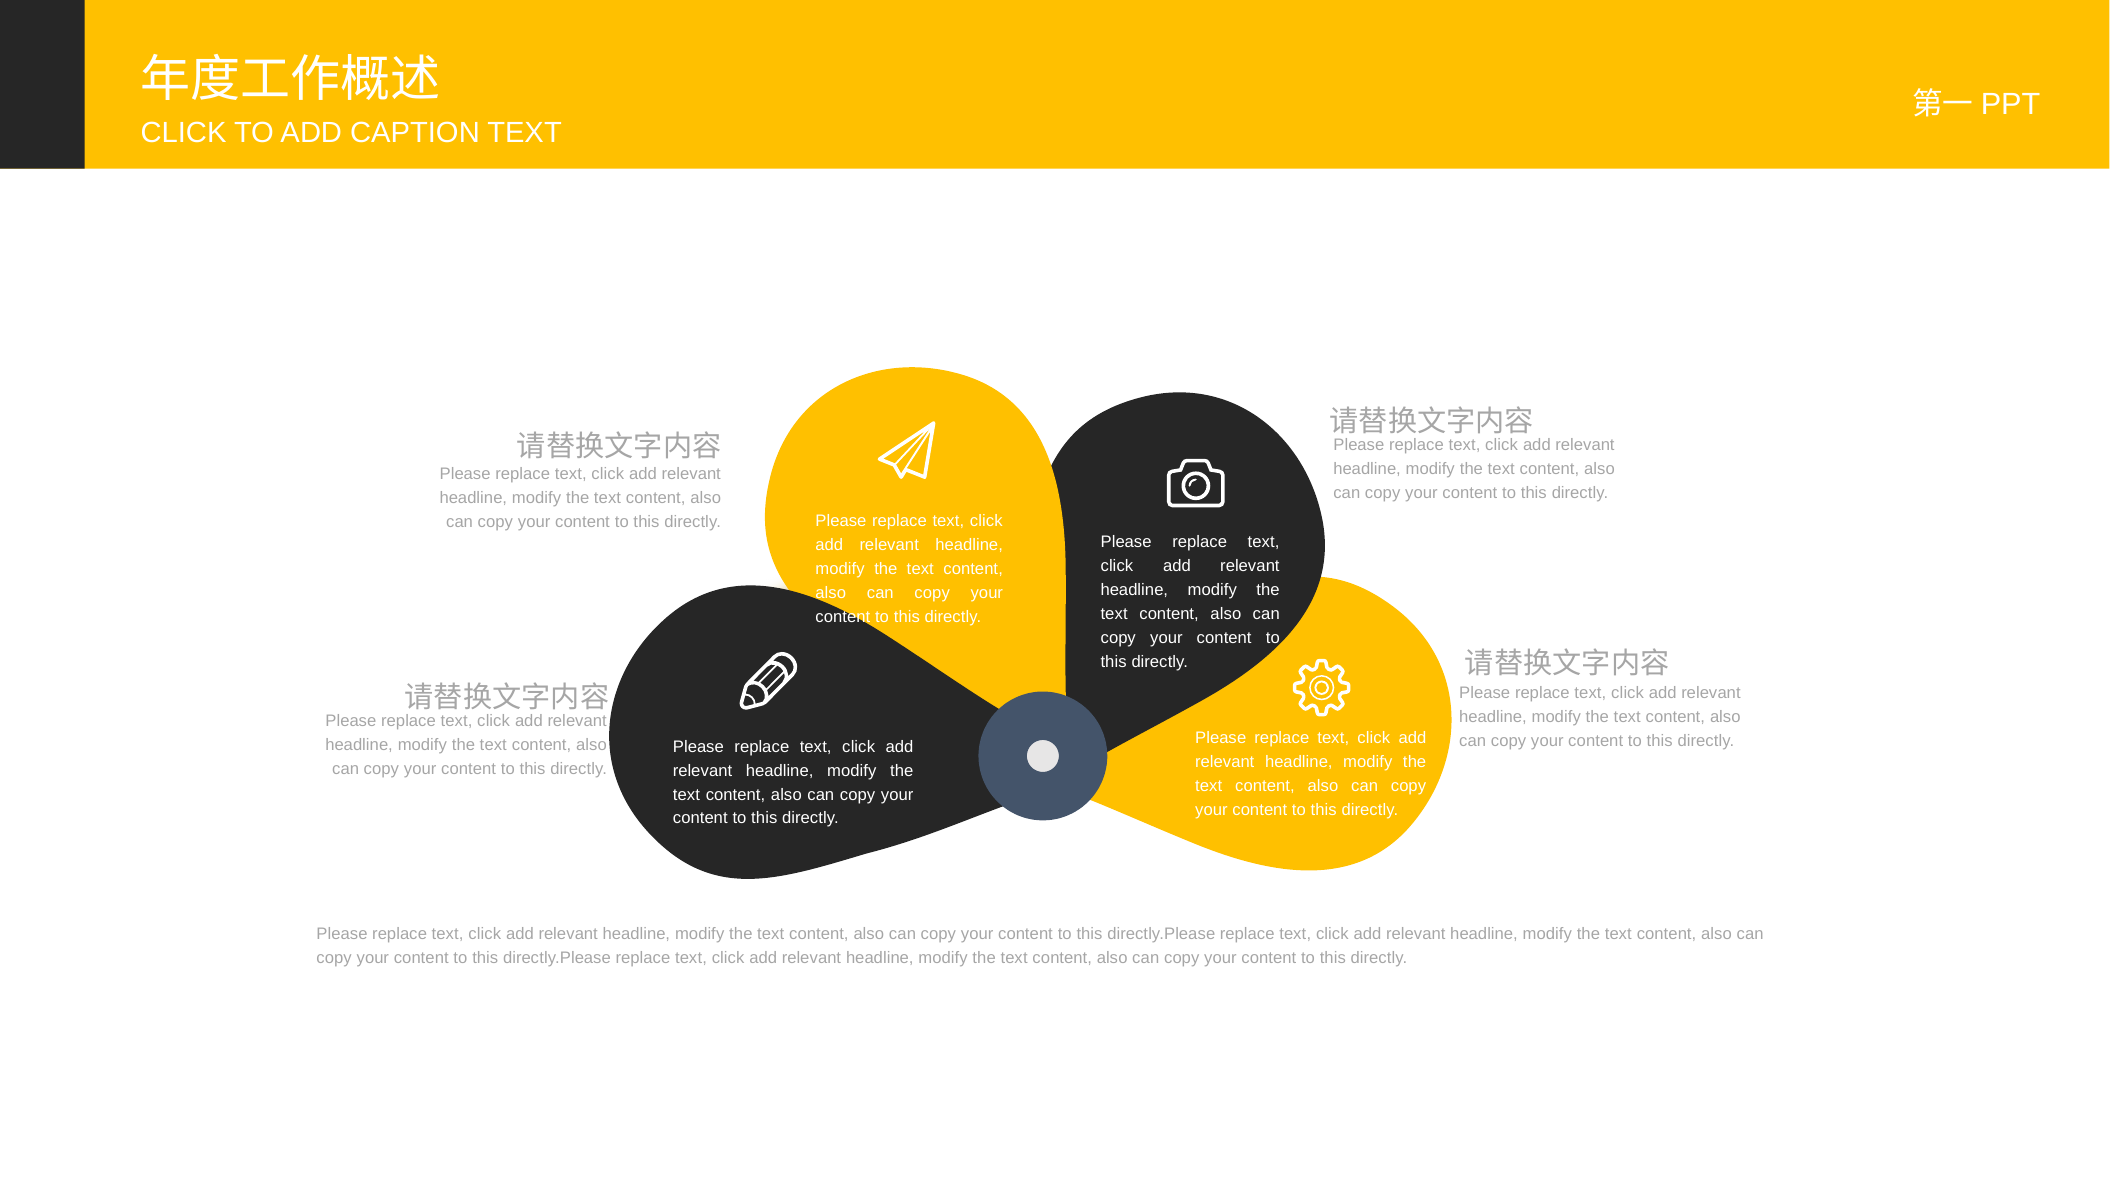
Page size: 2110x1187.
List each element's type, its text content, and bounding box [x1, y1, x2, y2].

text_box Please replace text, click add relevant headline, modify the text content, also can copy your content to this directly.Please replace text, click add relevant headline, modify the text content, also can copy your content to this directly.Please replace text, click add relevant headline, modify the text content, also can copy your content to this directly. [316, 918, 1793, 967]
text_box 年度工作概述 [140, 46, 484, 107]
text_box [624, 373, 1442, 921]
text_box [295, 671, 611, 777]
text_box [409, 420, 624, 530]
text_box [1459, 637, 1771, 749]
text_box CLICK TO ADD CAPTION TEXT [140, 113, 656, 149]
text_box [0, 0, 86, 170]
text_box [1442, 395, 1644, 501]
text_box [86, 0, 2110, 170]
text_box 第一PPT [1694, 83, 2041, 121]
